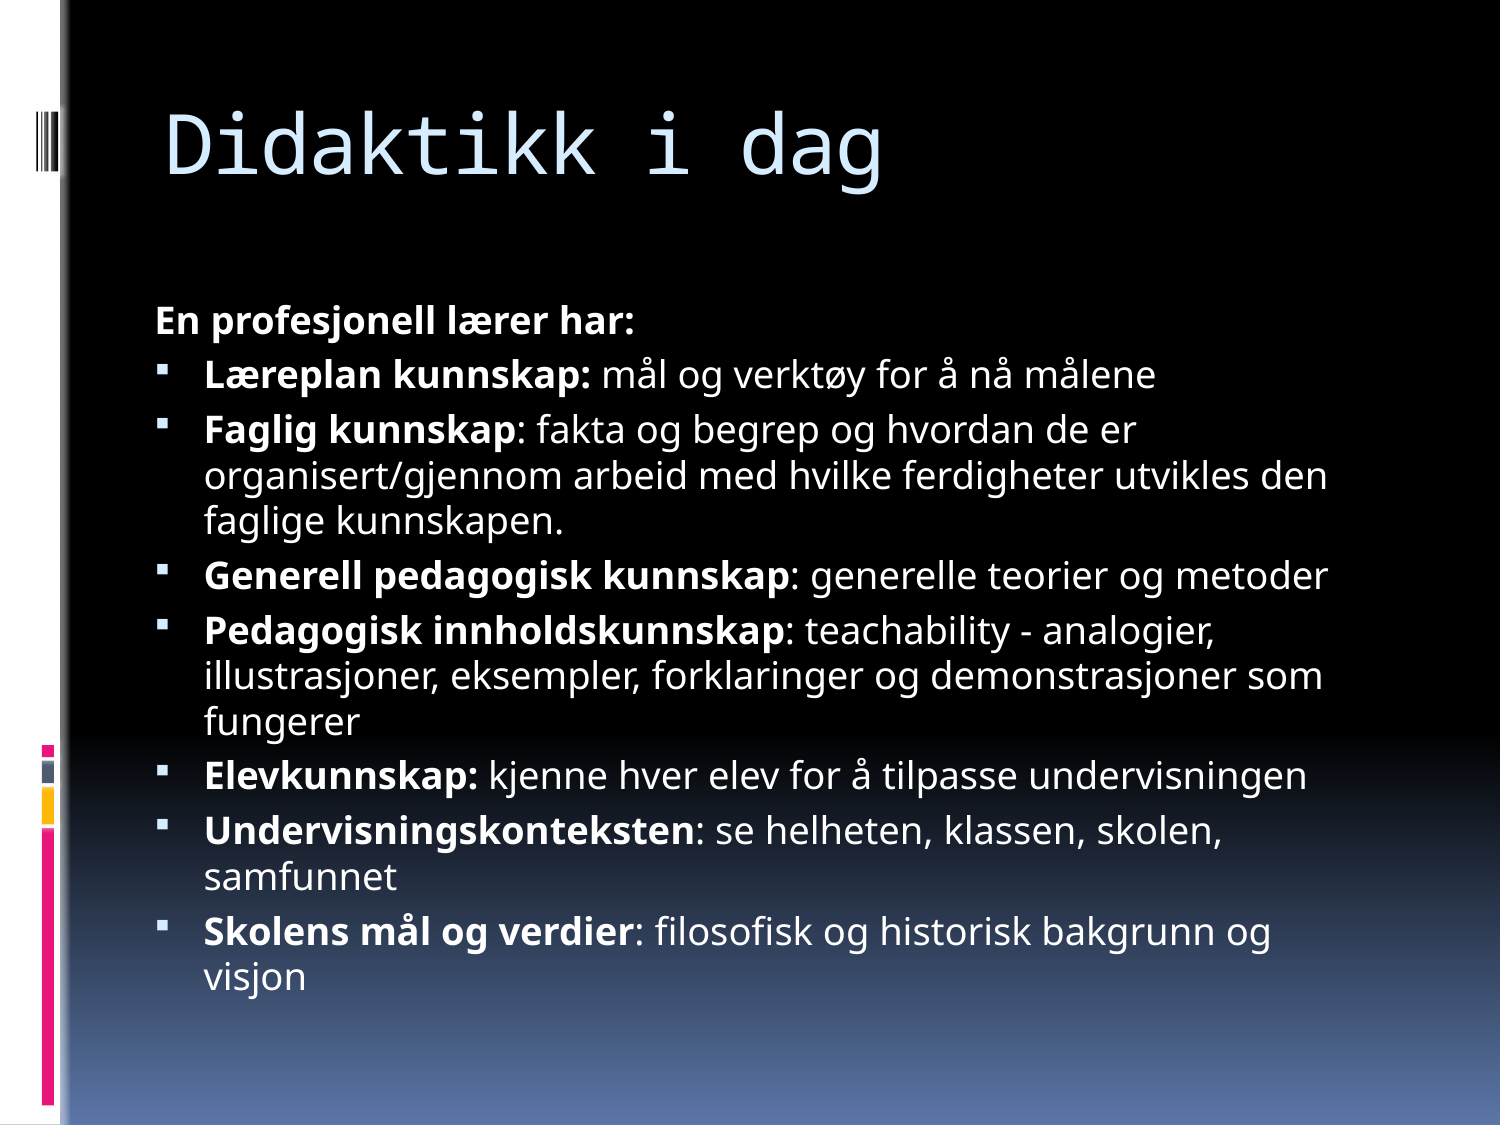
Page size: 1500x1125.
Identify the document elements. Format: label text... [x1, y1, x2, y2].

title Didaktikk i dag [150, 83, 1425, 234]
list En profesjonell lærer har: Læreplan kunnskap: mål og verktøy for å nå målene Faglig kunnskap: fakta og begrep og hvordan de er organisert/gjennom arbeid med hvilke ferdigheter utvikles den faglige kunnskapen. Generell pedagogisk kunnskap: generelle teorier og metoder Pedagogisk innholdskunnskap: teachability - analogier, illustrasjoner, eksempler, forklaringer og demonstrasjoner som fungerer Elevkunnskap: kjenne hver elev for å tilpasse undervisningen Undervisningskonteksten: se helheten, klassen, skolen, samfunnet Skolens mål og verdier: filosofisk og historisk bakgrunn og visjon [129, 288, 1372, 1077]
